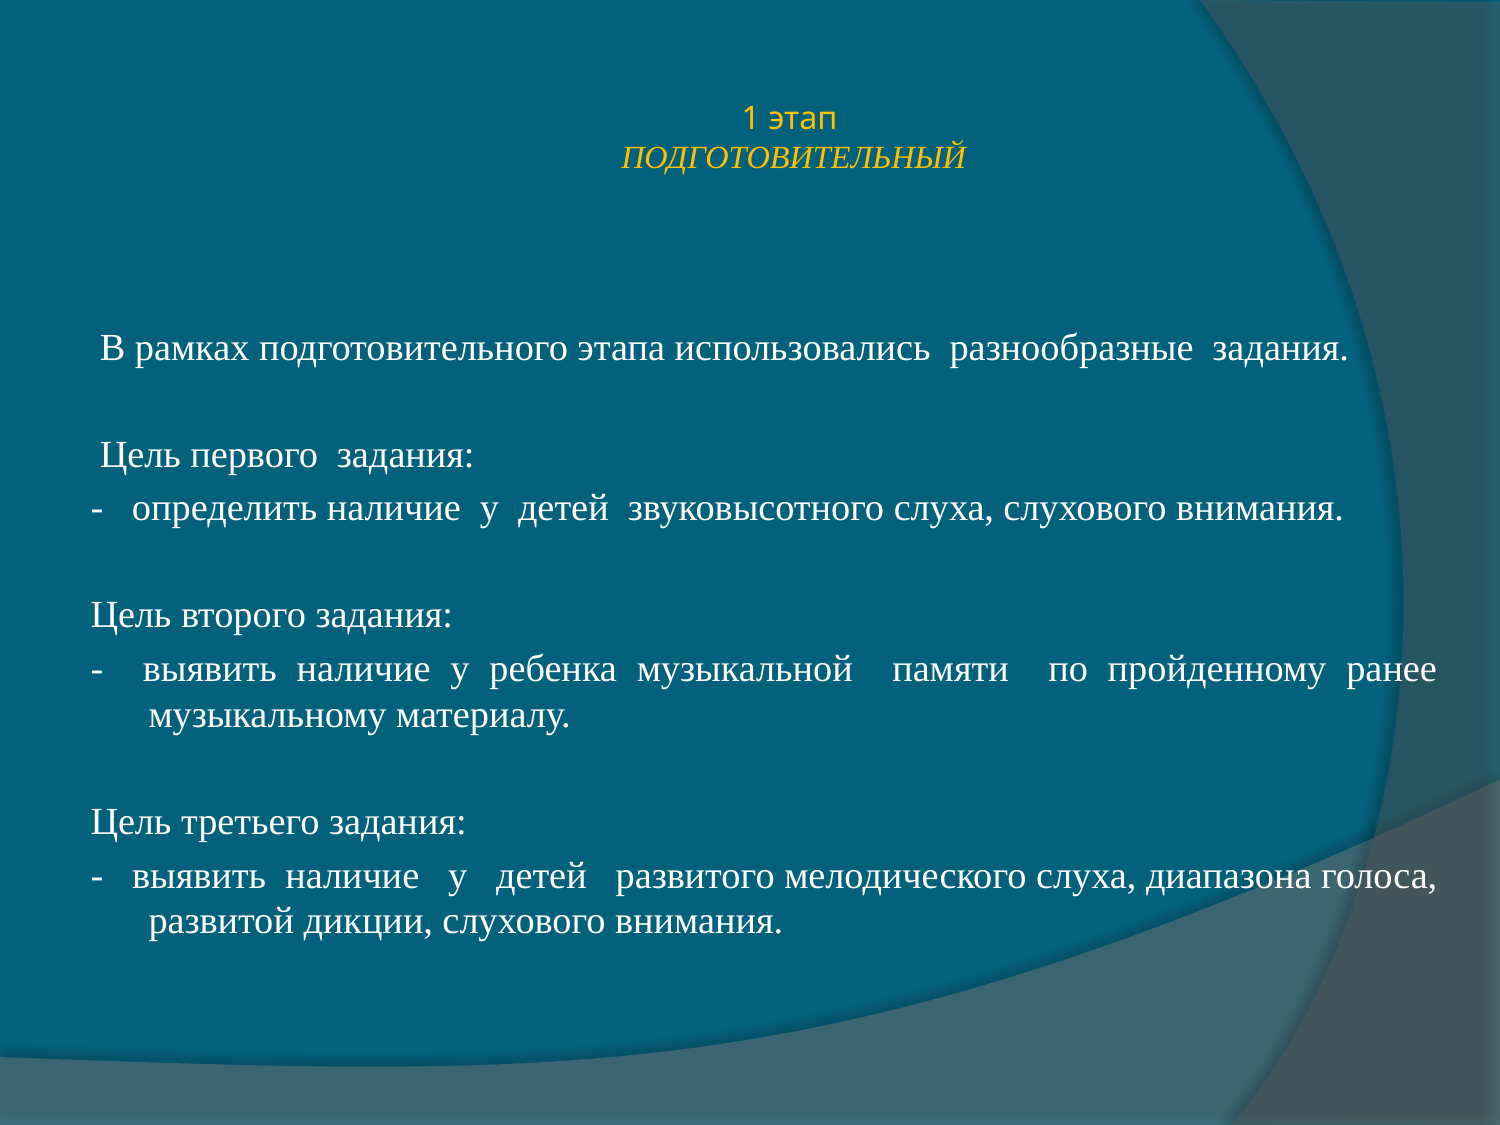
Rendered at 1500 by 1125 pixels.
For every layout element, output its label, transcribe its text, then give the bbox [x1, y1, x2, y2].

list В рамках подготовительного этапа использовались разнообразные задания. Цель первого задания: - определить наличие у детей звуковысотного слуха, слухового внимания. Цель второго задания: - выявить наличие у ребенка музыкальной памяти по пройденному ранее музыкальному материалу. Цель третьего задания: - выявить наличие у детей развитого мелодического слуха, диапазона голоса, развитой дикции, слухового внимания. [70, 269, 1454, 1015]
title 1 этап ПОДГОТОВИТЕЛЬНЫЙ [174, 50, 1413, 223]
